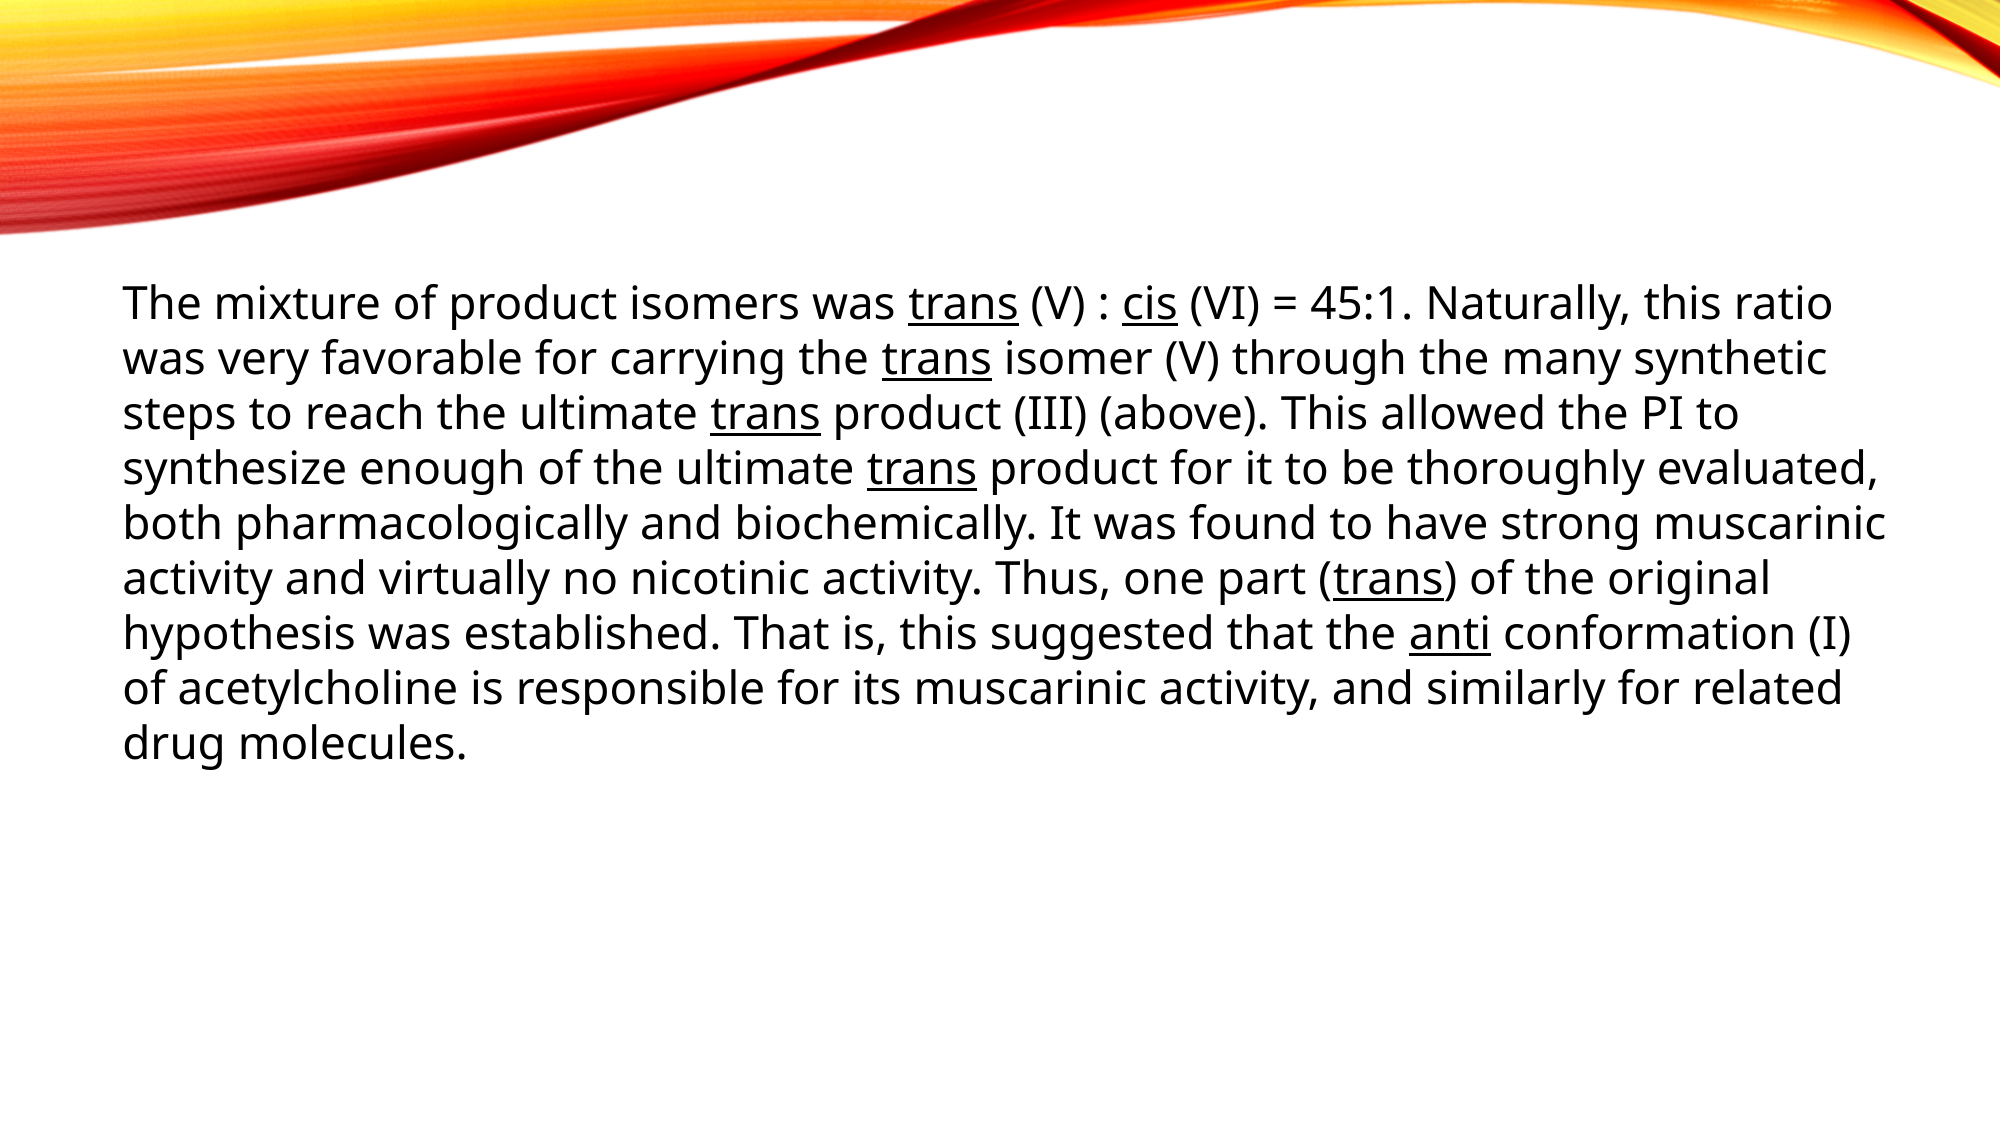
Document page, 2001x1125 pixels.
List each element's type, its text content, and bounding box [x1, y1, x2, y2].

list The mixture of product isomers was trans (V) : cis (VI) = 45:1. Naturally, this ratio was very favorable for carrying the trans isomer (V) through the many synthetic steps to reach the ultimate trans product (III) (above). This allowed the PI to synthesize enough of the ultimate trans product for it to be thoroughly evaluated, both pharmacologically and biochemically. It was found to have strong muscarinic activity and virtually no nicotinic activity. Thus, one part (trans) of the original hypothesis was established. That is, this suggested that the anti conformation (I) of acetylcholine is responsible for its muscarinic activity, and similarly for related drug molecules. [107, 266, 1909, 927]
picture [0, 0, 2000, 237]
